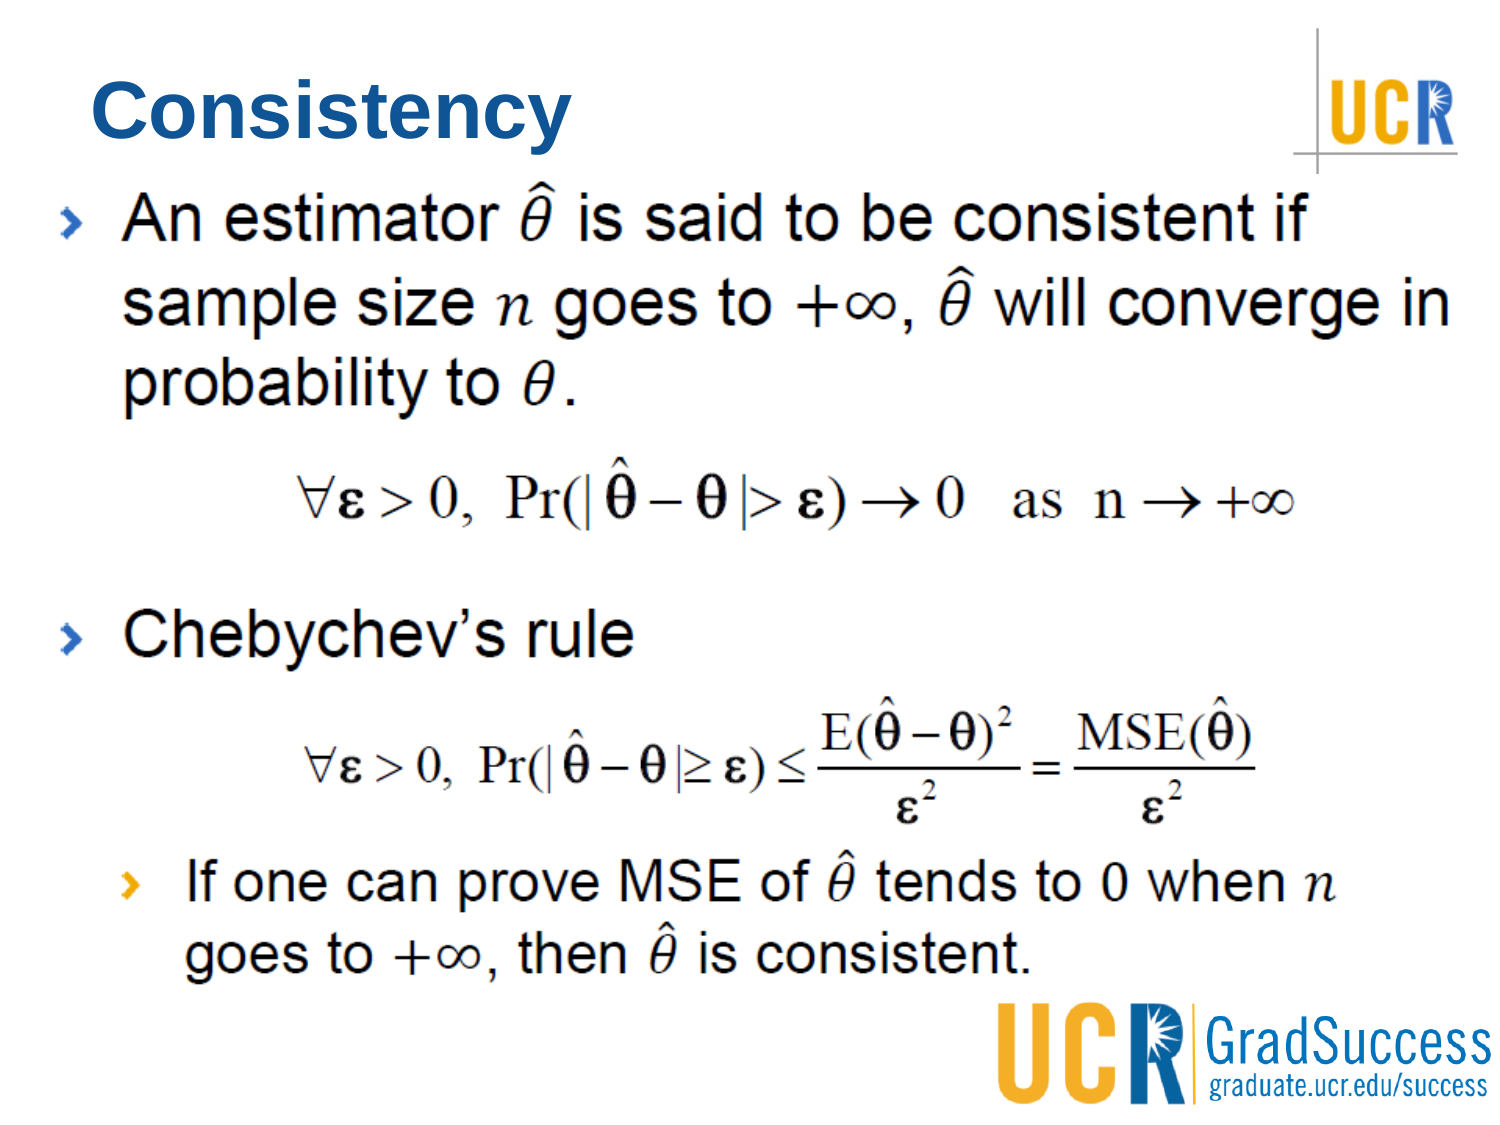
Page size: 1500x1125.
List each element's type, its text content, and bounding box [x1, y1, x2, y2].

title Consistency [75, 37, 1300, 163]
picture [49, 0, 1500, 998]
